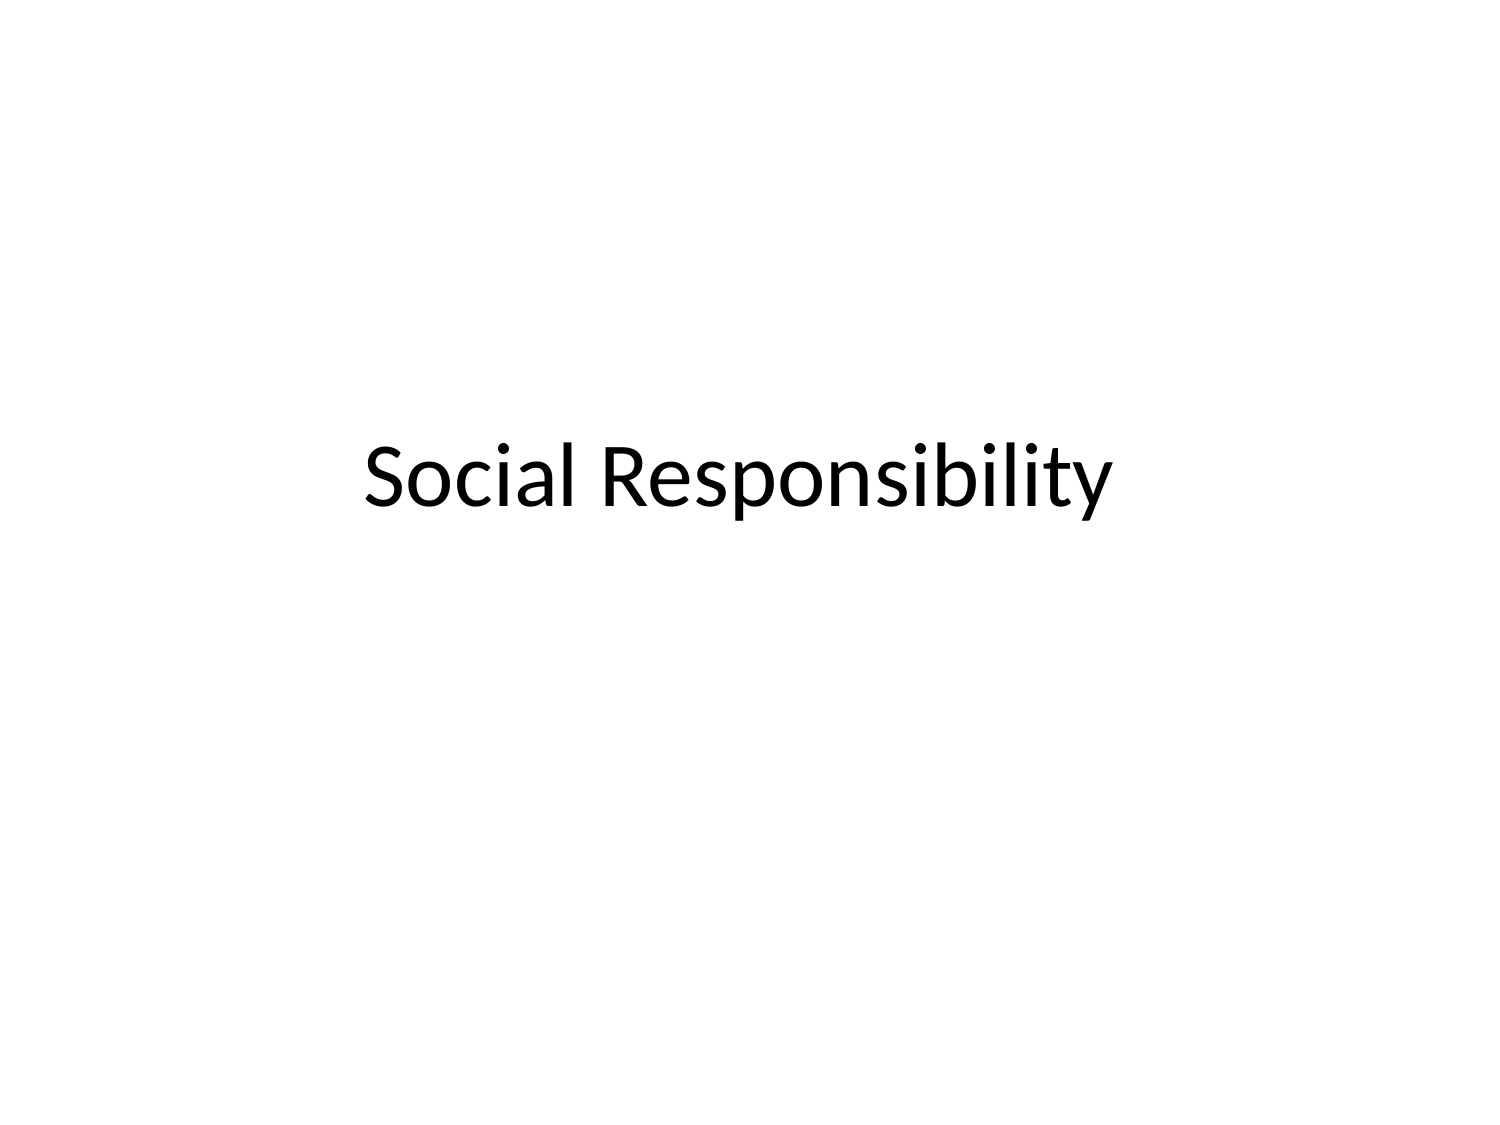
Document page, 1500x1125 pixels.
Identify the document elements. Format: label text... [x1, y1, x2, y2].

title Social Responsibility [112, 349, 1388, 591]
